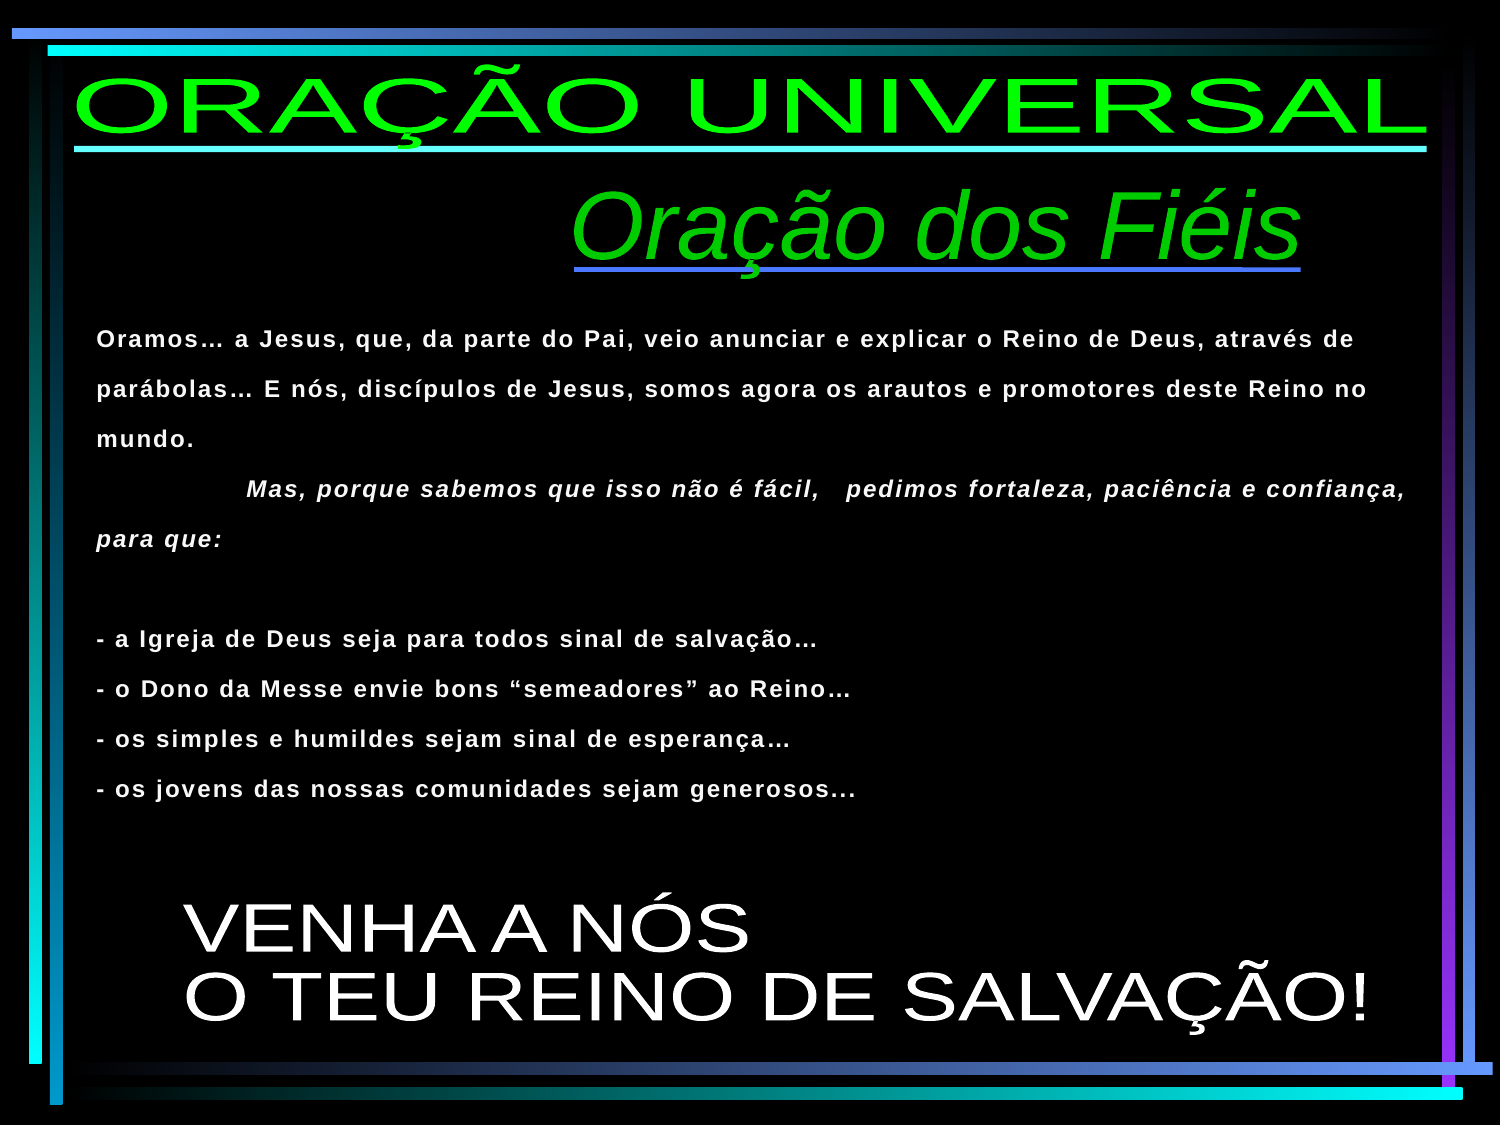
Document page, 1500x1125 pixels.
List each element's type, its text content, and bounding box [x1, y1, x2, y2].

text_box Oramos… a Jesus, que, da parte do Pai, veio anunciar e explicar o Reino de Deus, através de parábolas… E nós, discípulos de Jesus, somos agora os arautos e promotores deste Reino no mundo. Mas, porque sabemos que isso não é fácil, pedimos fortaleza, paciência e confiança, para que: - a Igreja de Deus seja para todos sinal de salvação… - o Dono da Messe envie bons “semeadores” ao Reino… - os simples e humildes sejam sinal de esperança… - os jovens das nossas comunidades sejam generosos... [81, 310, 1424, 826]
